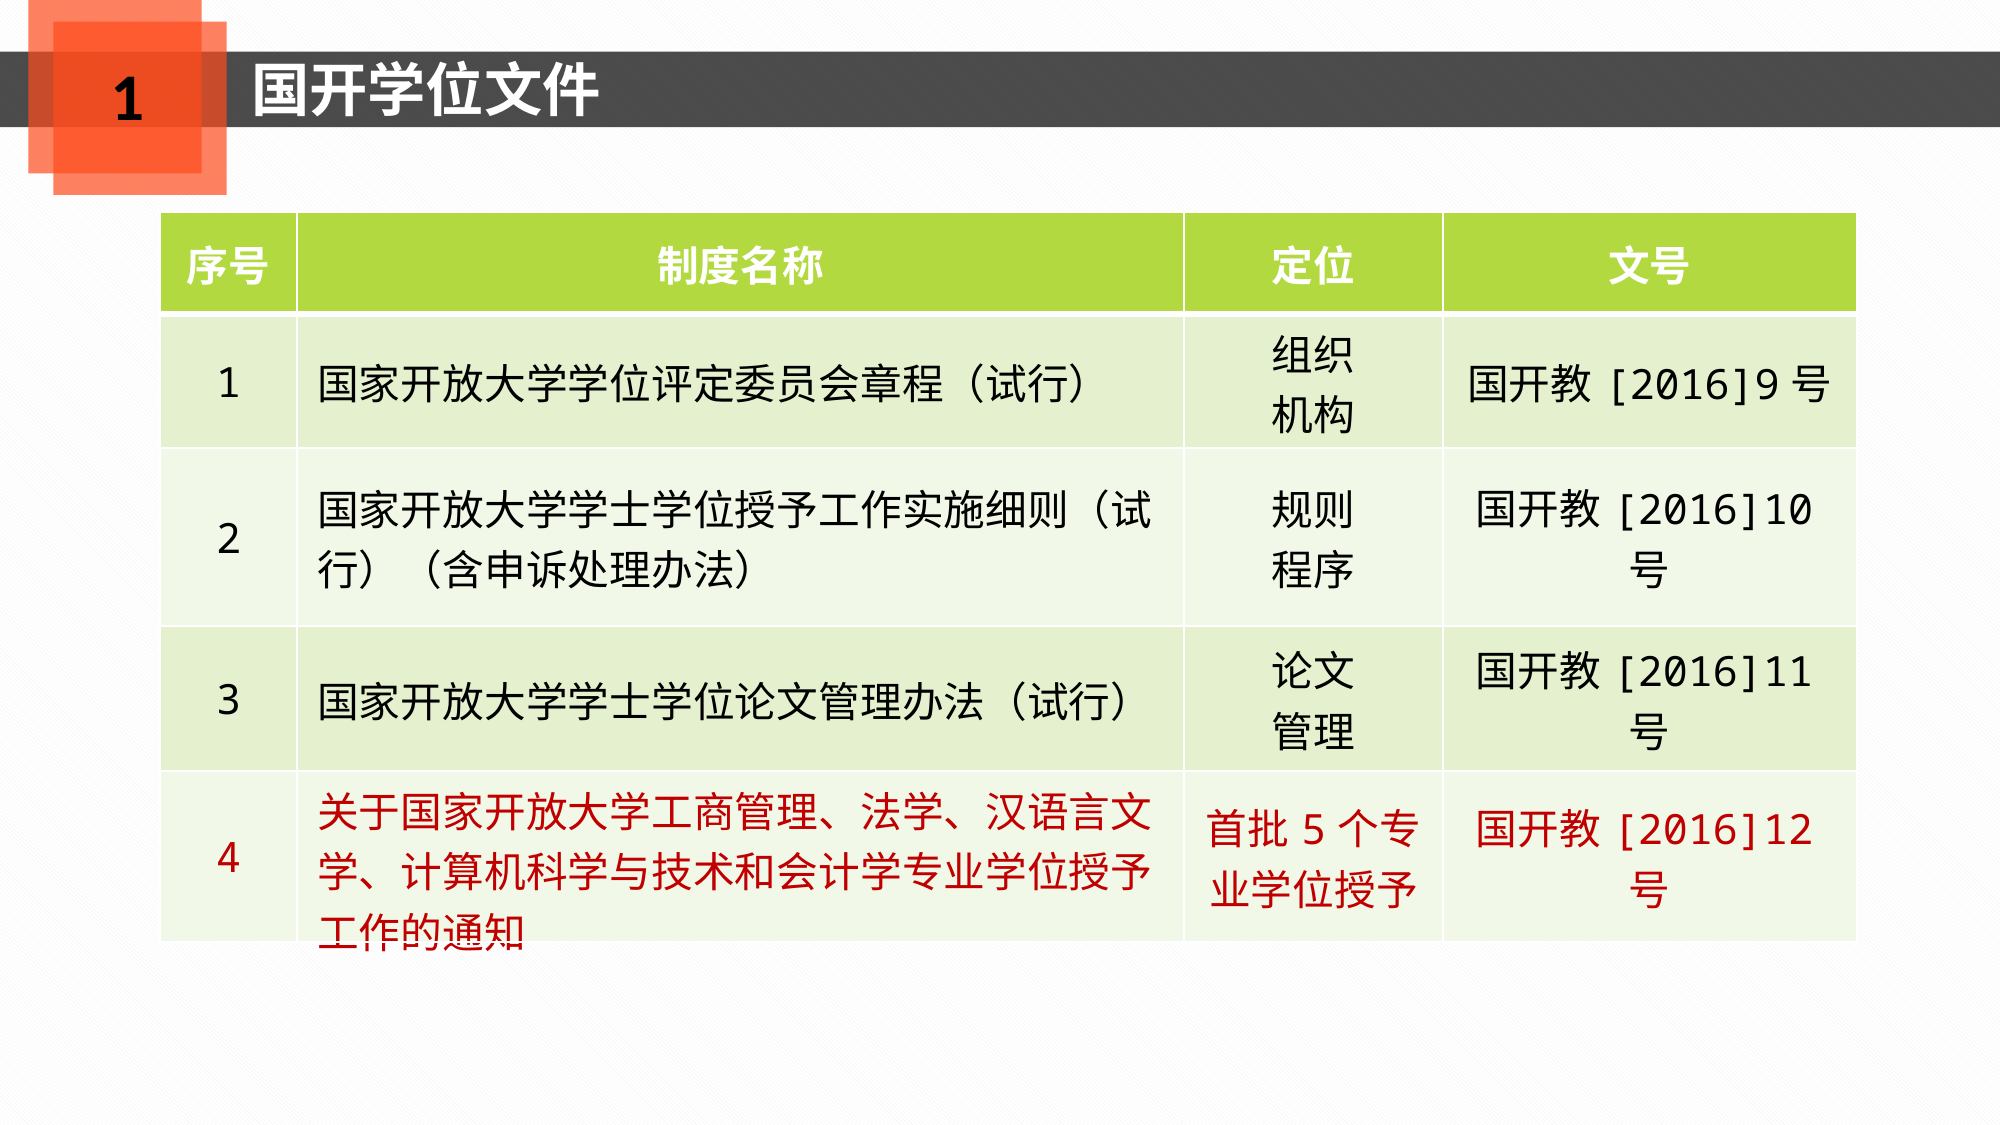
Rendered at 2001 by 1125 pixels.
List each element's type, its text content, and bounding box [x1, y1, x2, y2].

table_cell 国开教[2016]9号 [1444, 317, 1856, 447]
table_cell 国开教[2016]11号 [1444, 627, 1856, 770]
text_box [52, 21, 228, 196]
table_cell 规则 程序 [1185, 449, 1442, 625]
text_box [0, 51, 27, 128]
table_cell 国开教[2016]10号 [1444, 449, 1856, 625]
table_cell 国家开放大学学士学位授予工作实施细则（试行）（含申诉处理办法） [298, 449, 1183, 625]
table_header 文号 [1444, 213, 1856, 311]
text_box [228, 51, 236, 128]
text_box [616, 51, 2000, 128]
text_box [27, 0, 203, 174]
table_cell 论文 管理 [1185, 627, 1442, 770]
table_cell 1 [161, 317, 296, 447]
table_header 定位 [1185, 213, 1442, 311]
table_cell 组织 机构 [1185, 317, 1442, 447]
table_cell 3 [161, 627, 296, 770]
text_box 国开学位文件 [236, 45, 616, 130]
table_cell 国开教[2016]12号 [1444, 772, 1856, 941]
table_cell 关于国家开放大学工商管理、法学、汉语言文学、计算机科学与技术和会计学专业学位授予工作的通知 [298, 772, 1183, 941]
table_header 制度名称 [298, 213, 1183, 311]
table_cell 4 [161, 772, 296, 941]
table_cell 2 [161, 449, 296, 625]
table_cell 国家开放大学学位评定委员会章程（试行） [298, 317, 1183, 447]
table_cell 首批5个专业学位授予 [1185, 772, 1442, 941]
text_box 1 [95, 46, 160, 142]
table_cell 国家开放大学学士学位论文管理办法（试行） [298, 627, 1183, 770]
table_header 序号 [161, 213, 296, 311]
